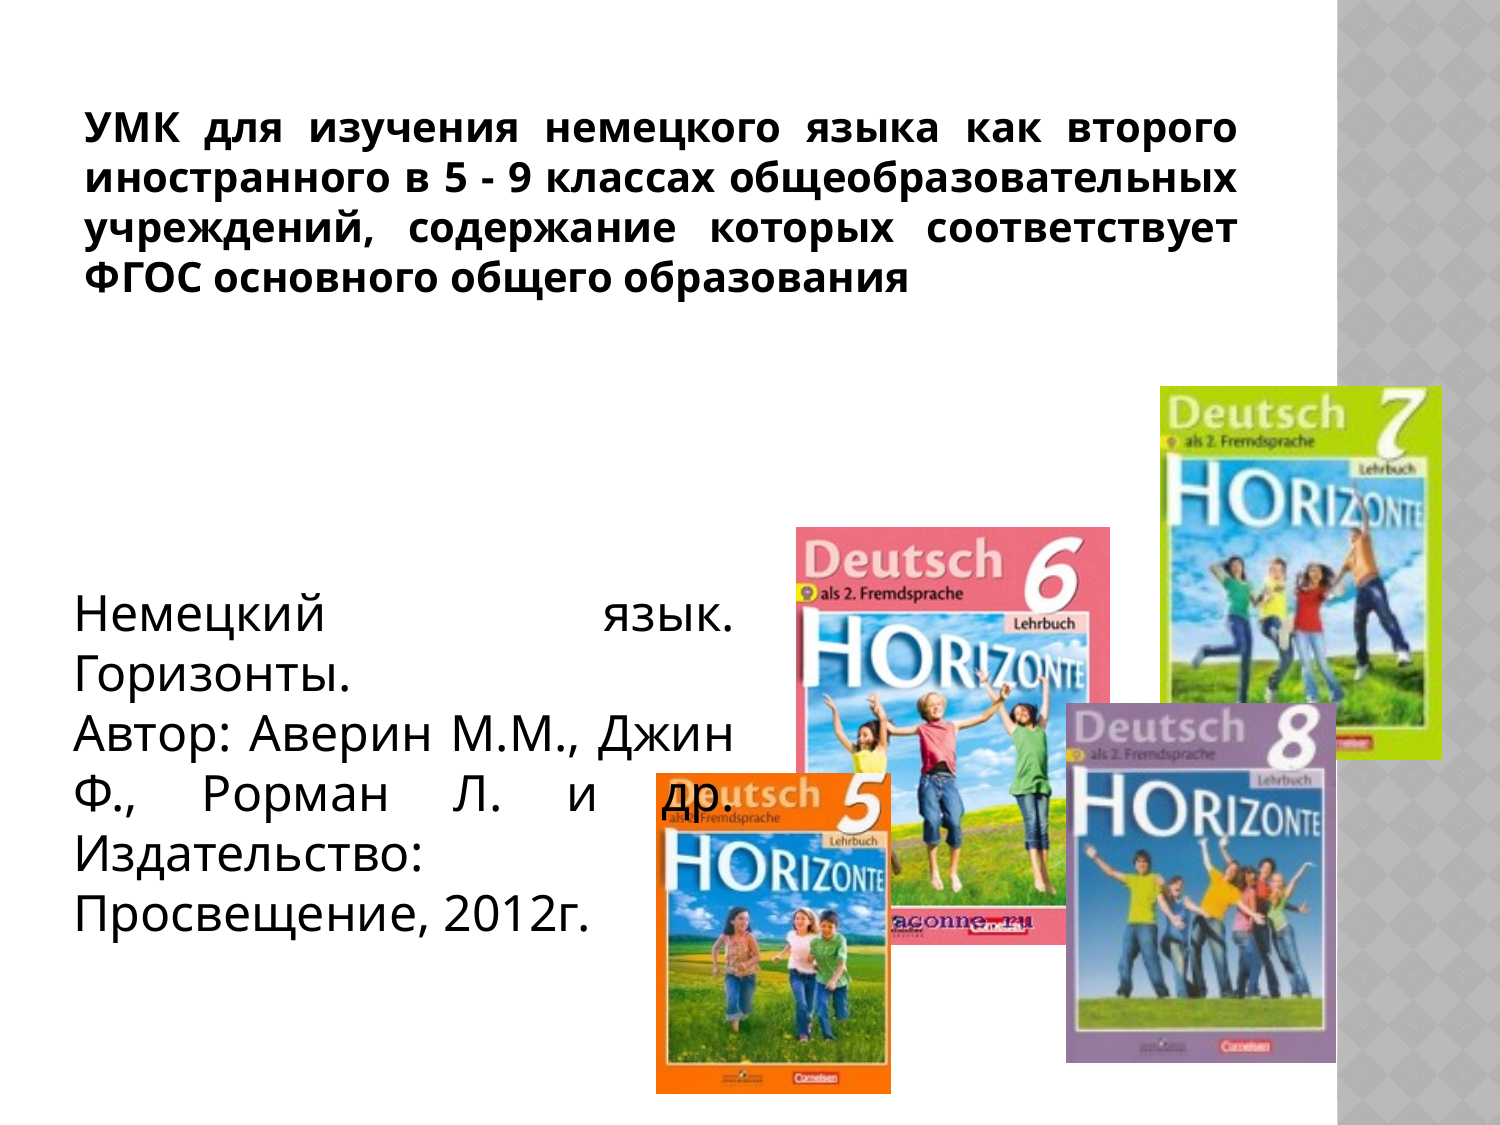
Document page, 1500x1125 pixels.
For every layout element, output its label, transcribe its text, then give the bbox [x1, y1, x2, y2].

text_box УМК для изучения немецкого языка как второго иностранного в 5 - 9 классах общеобразовательных учреждений, содержание которых соответствует ФГОС основного общего образования [70, 93, 1254, 309]
text_box Немецкий язык. Горизонты. Автор: Аверин М.М., Джин Ф., Рорман Л. и др. Издательство: Просвещение, 2012г. [58, 574, 750, 949]
picture [655, 386, 1442, 1095]
